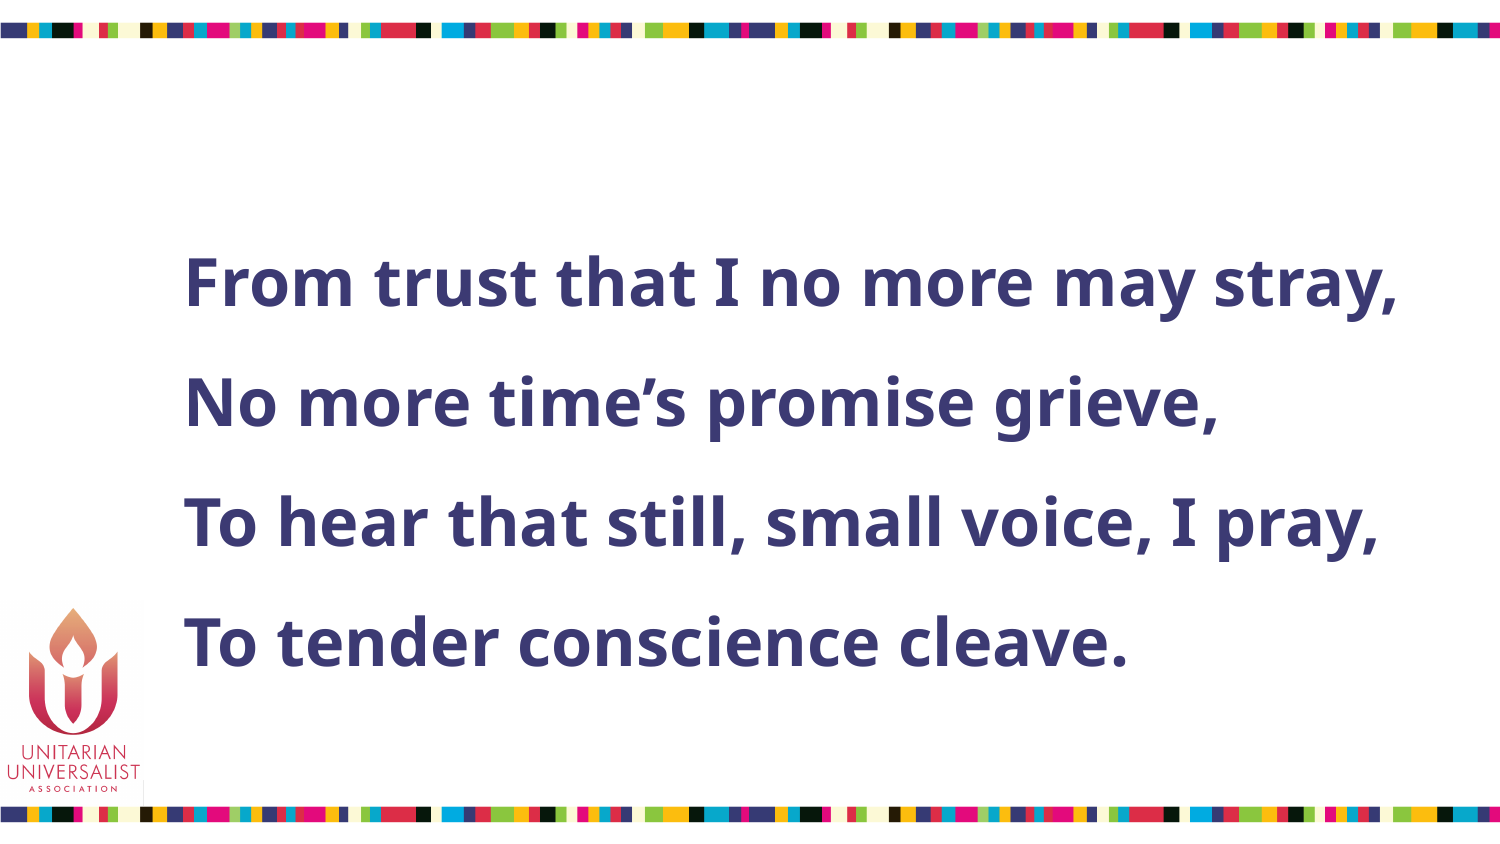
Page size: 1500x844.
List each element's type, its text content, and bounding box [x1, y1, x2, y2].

text_box From trust that I no more may stray, No more time’s promise grieve, To hear that still, small voice, I pray, To tender conscience cleave. [168, 184, 1421, 695]
picture [0, 22, 1500, 40]
picture [0, 600, 1500, 824]
